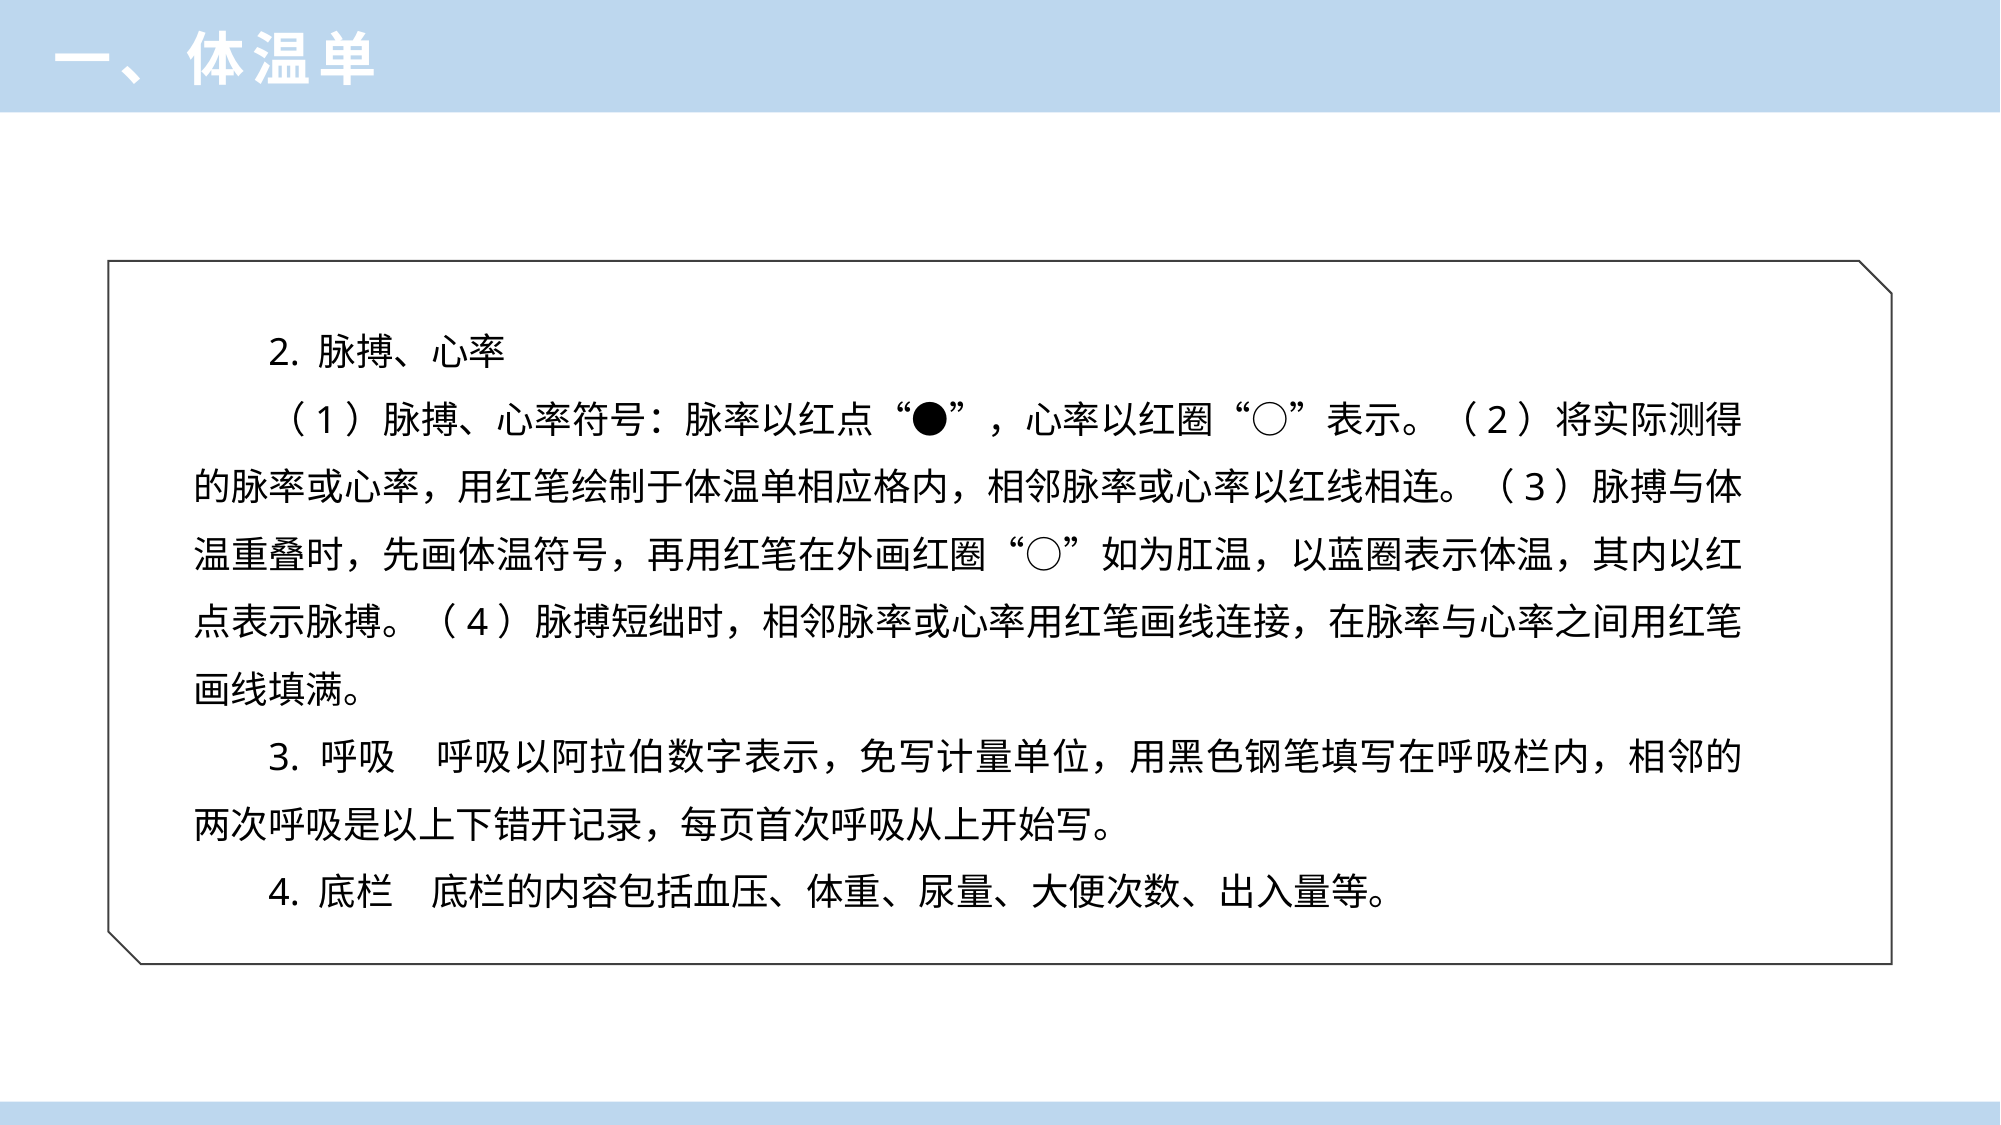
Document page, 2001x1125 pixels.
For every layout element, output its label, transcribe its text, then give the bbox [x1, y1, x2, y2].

text_box 一、体温单 [41, 16, 390, 98]
text_box 2. 脉搏、心率 （1）脉搏、心率符号：脉率以红点“●”，心率以红圈“○”表示。（2）将实际测得的脉率或心率，用红笔绘制于体温单相应格内，相邻脉率或心率以红线相连。（3）脉搏与体温重叠时，先画体温符号，再用红笔在外画红圈“○”如为肛温，以蓝圈表示体温，其内以红点表示脉搏。（4）脉搏短绌时，相邻脉率或心率用红笔画线连接，在脉率与心率之间用红笔画线填满。 3. 呼吸 呼吸以阿拉伯数字表示，免写计量单位，用黑色钢笔填写在呼吸栏内，相邻的两次呼吸是以上下错开记录，每页首次呼吸从上开始写。 4. 底栏 底栏的内容包括血压、体重、尿量、大便次数、出入量等。 [178, 298, 1759, 921]
text_box [107, 259, 1893, 966]
